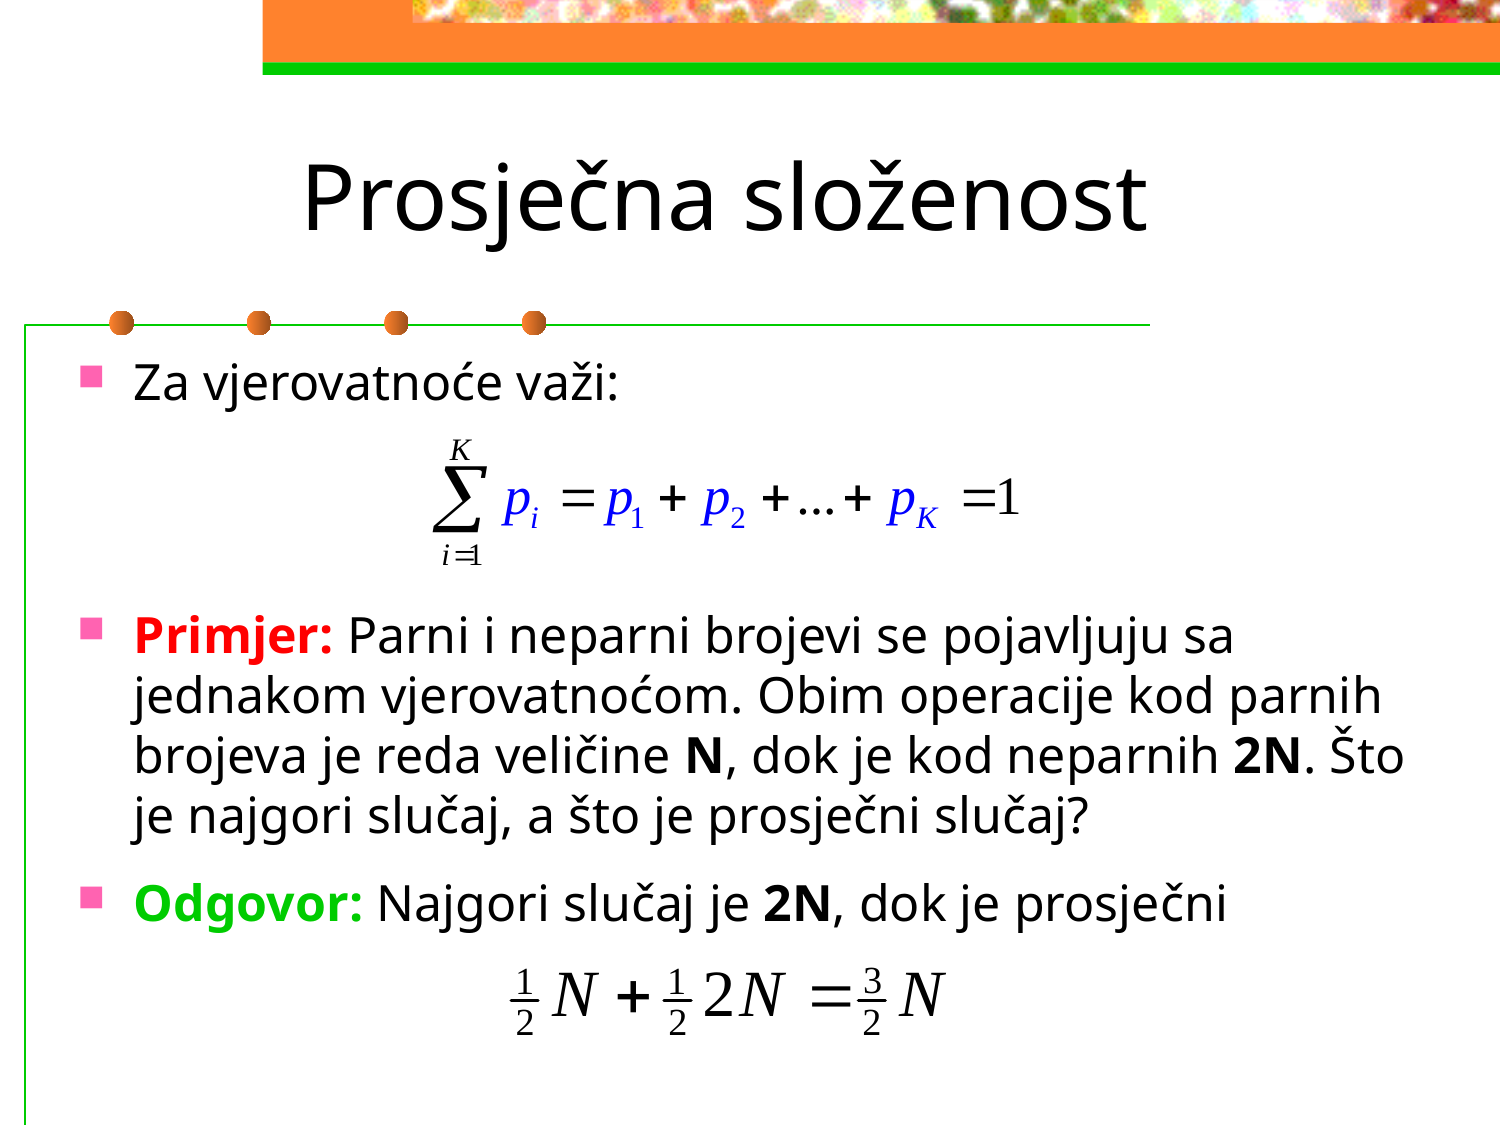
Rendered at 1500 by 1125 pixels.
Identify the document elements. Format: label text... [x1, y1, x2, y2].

title Prosječna složenost [87, 99, 1363, 288]
picture [412, 0, 1500, 23]
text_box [499, 950, 963, 1050]
list Za vjerovatnoće važi: Primjer: Parni i neparni brojevi se pojavljuju sa jednakom vjerovatnoćom. Obim operacije kod parnih brojeva je reda veličine N, dok je kod neparnih 2N. Što je najgori slučaj, a što je prosječni slučaj? Odgovor: Najgori slučaj je 2N, dok je prosječni [62, 350, 1463, 1025]
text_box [424, 424, 1026, 578]
